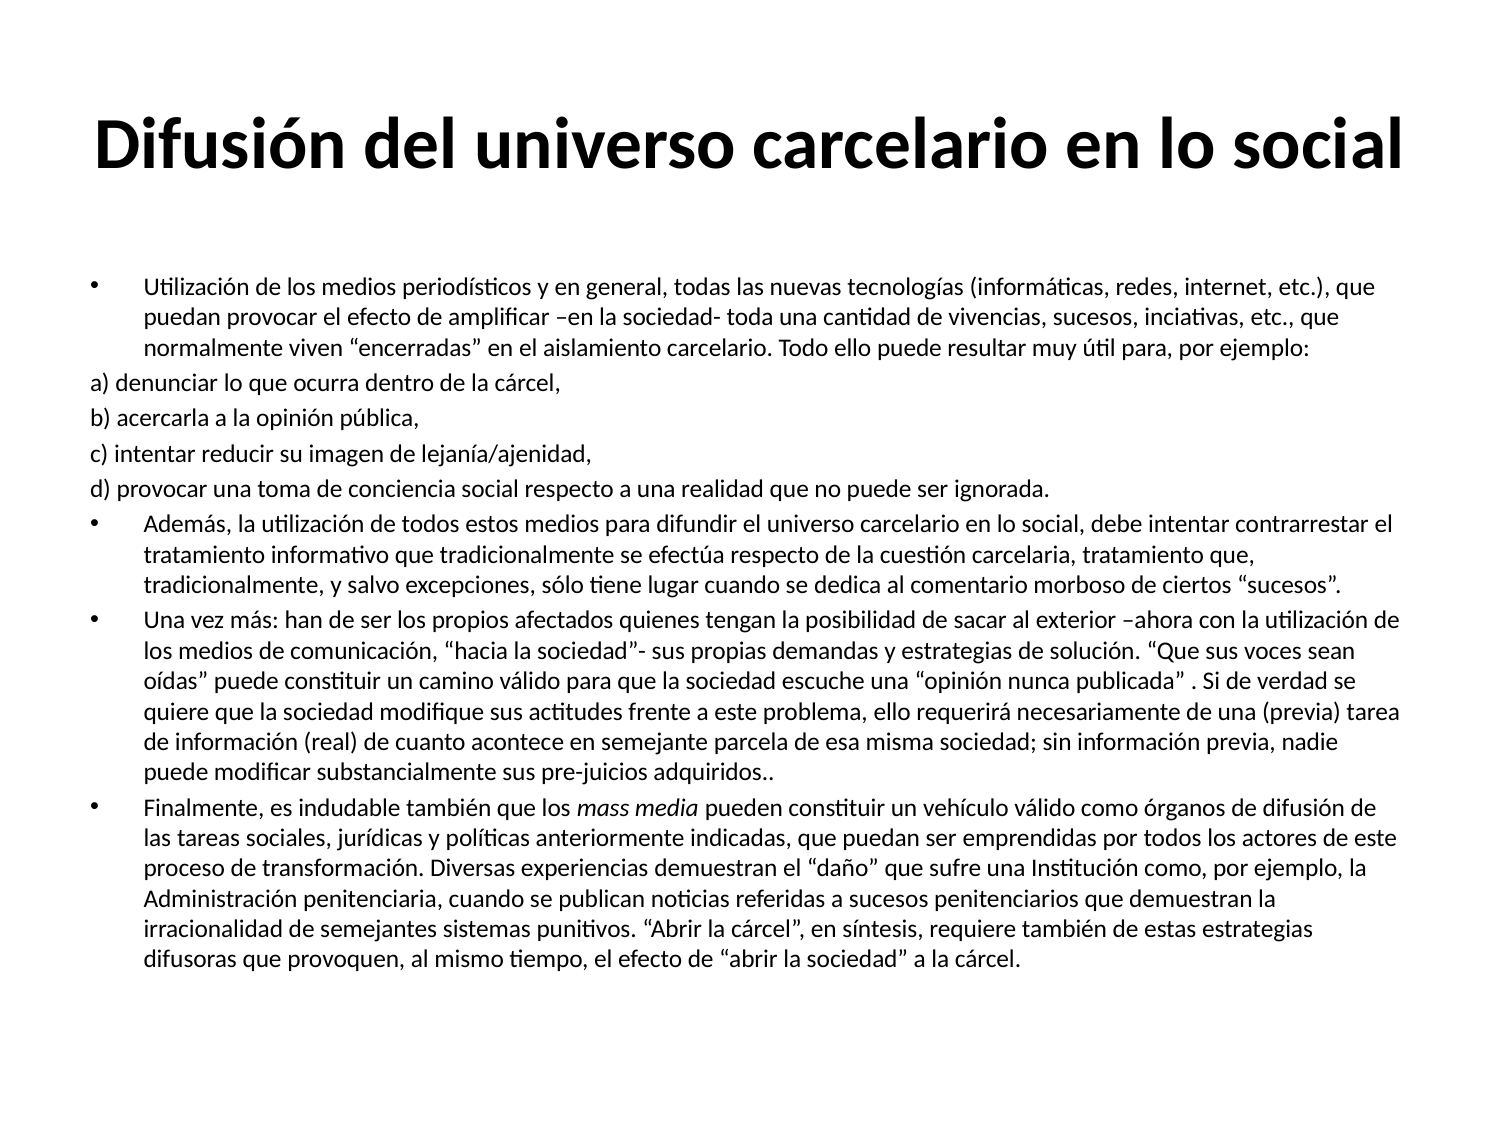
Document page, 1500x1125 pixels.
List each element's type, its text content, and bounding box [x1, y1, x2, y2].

title Difusión del universo carcelario en lo social [75, 45, 1425, 233]
list Utilización de los medios periodísticos y en general, todas las nuevas tecnologías (informáticas, redes, internet, etc.), que puedan provocar el efecto de amplificar –en la sociedad- toda una cantidad de vivencias, sucesos, inciativas, etc., que normalmente viven “encerradas” en el aislamiento carcelario. Todo ello puede resultar muy útil para, por ejemplo: a) denunciar lo que ocurra dentro de la cárcel, b) acercarla a la opinión pública, c) intentar reducir su imagen de lejanía/ajenidad, d) provocar una toma de conciencia social respecto a una realidad que no puede ser ignorada. Además, la utilización de todos estos medios para difundir el universo carcelario en lo social, debe intentar contrarrestar el tratamiento informativo que tradicionalmente se efectúa respecto de la cuestión carcelaria, tratamiento que, tradicionalmente, y salvo excepciones, sólo tiene lugar cuando se dedica al comentario morboso de ciertos “sucesos”. Una vez más: han de ser los propios afectados quienes tengan la posibilidad de sacar al exterior –ahora con la utilización de los medios de comunicación, “hacia la sociedad”- sus propias demandas y estrategias de solución. “Que sus voces sean oídas” puede constituir un camino válido para que la sociedad escuche una “opinión nunca publicada” . Si de verdad se quiere que la sociedad modifique sus actitudes frente a este problema, ello requerirá necesariamente de una (previa) tarea de información (real) de cuanto acontece en semejante parcela de esa misma sociedad; sin información previa, nadie puede modificar substancialmente sus pre-juicios adquiridos.. Finalmente, es indudable también que los mass media pueden constituir un vehículo válido como órganos de difusión de las tareas sociales, jurídicas y políticas anteriormente indicadas, que puedan ser emprendidas por todos los actores de este proceso de transformación. Diversas experiencias demuestran el “daño” que sufre una Institución como, por ejemplo, la Administración penitenciaria, cuando se publican noticias referidas a sucesos penitenciarios que demuestran la irracionalidad de semejantes sistemas punitivos. “Abrir la cárcel”, en síntesis, requiere también de estas estrategias difusoras que provoquen, al mismo tiempo, el efecto de “abrir la sociedad” a la cárcel. [75, 262, 1425, 1005]
